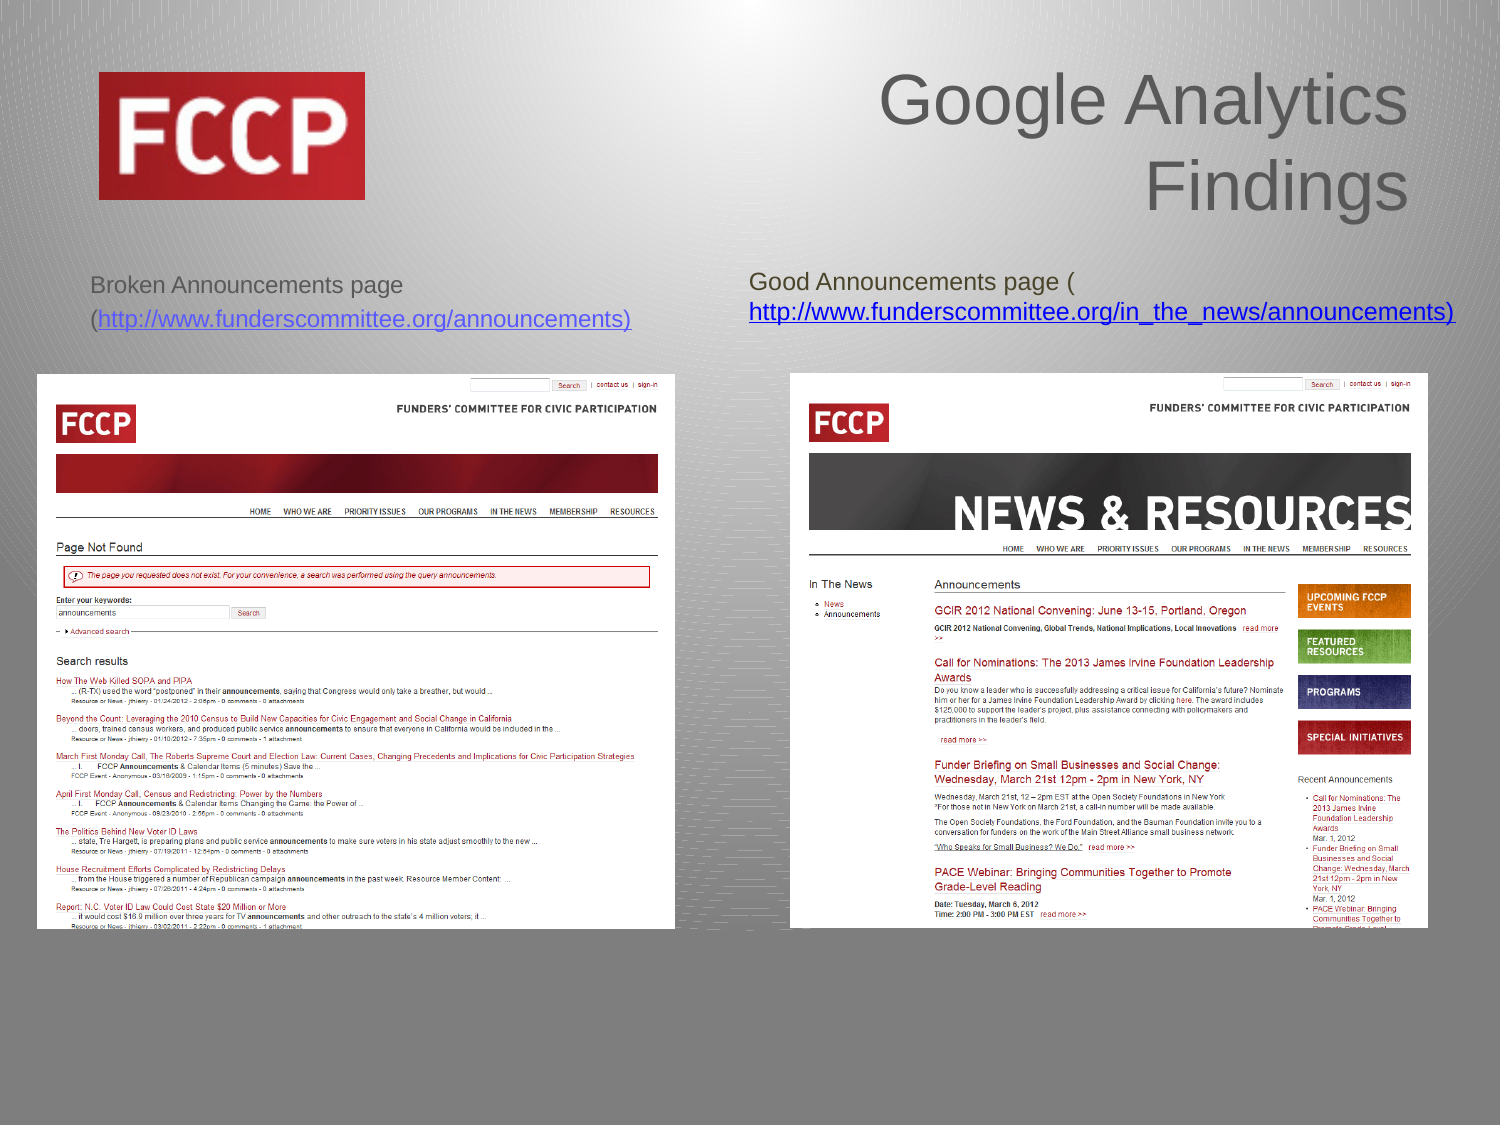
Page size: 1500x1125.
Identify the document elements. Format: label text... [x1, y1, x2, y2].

title Google Analytics Findings [75, 45, 1425, 233]
picture [37, 374, 676, 929]
picture [99, 72, 365, 201]
text_box Good Announcements page (http://www.funderscommittee.org/in_the_news/announcements) [733, 228, 1484, 333]
picture [790, 373, 1428, 928]
text_box Broken Announcements page (http://www.funderscommittee.org/announcements) Broken [74, 262, 1425, 1005]
